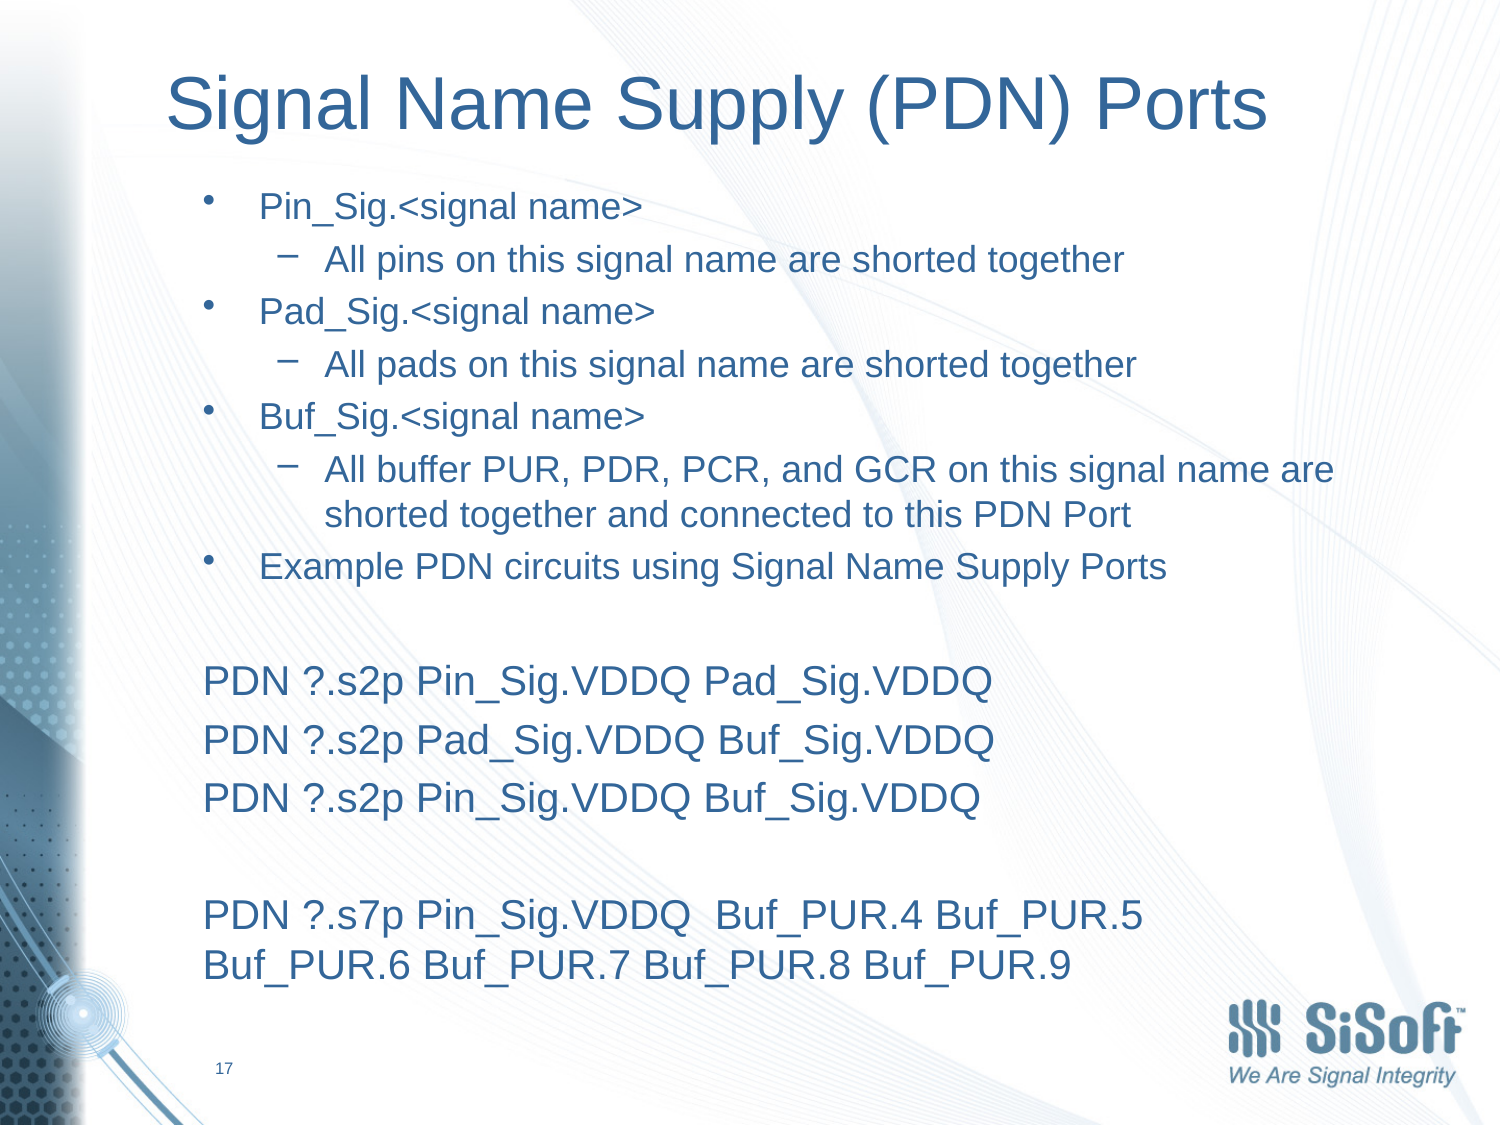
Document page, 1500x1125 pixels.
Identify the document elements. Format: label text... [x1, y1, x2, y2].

title Signal Name Supply (PDN) Ports [150, 24, 1300, 175]
picture [0, 0, 1500, 1125]
list Pin_Sig.<signal name> All pins on this signal name are shorted together Pad_Sig.<signal name> All pads on this signal name are shorted together Buf_Sig.<signal name> All buffer PUR, PDR, PCR, and GCR on this signal name are shorted together and connected to this PDN Port Example PDN circuits using Signal Name Supply Ports PDN ?.s2p Pin_Sig.VDDQ Pad_Sig.VDDQ PDN ?.s2p Pad_Sig.VDDQ Buf_Sig.VDDQ PDN ?.s2p Pin_Sig.VDDQ Buf_Sig.VDDQ PDN ?.s7p Pin_Sig.VDDQ Buf_PUR.4 Buf_PUR.5 Buf_PUR.6 Buf_PUR.7 Buf_PUR.8 Buf_PUR.9 [187, 174, 1363, 1013]
footer 17 [200, 1050, 975, 1104]
